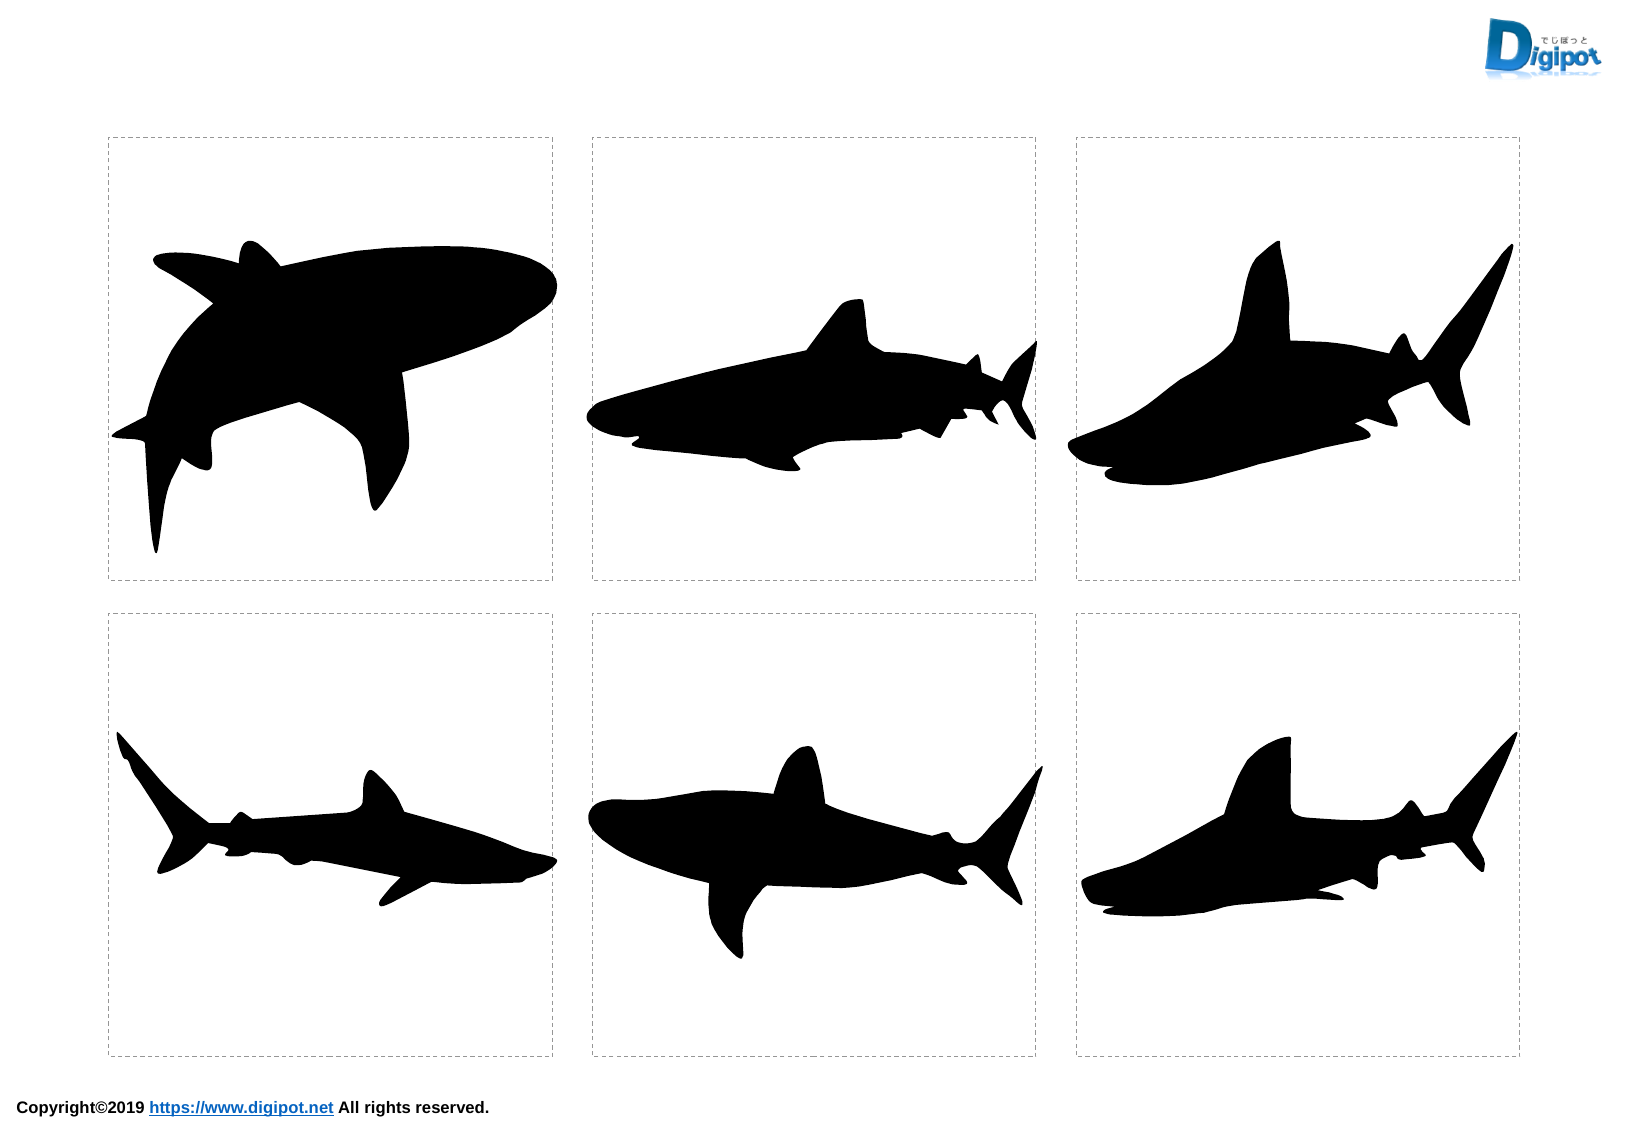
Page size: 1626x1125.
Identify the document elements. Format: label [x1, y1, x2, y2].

text_box [1067, 240, 1514, 486]
text_box [111, 240, 558, 554]
text_box [586, 299, 1037, 472]
text_box [1081, 731, 1518, 917]
text_box [116, 731, 558, 907]
picture [1485, 18, 1602, 82]
text_box [588, 746, 1043, 959]
